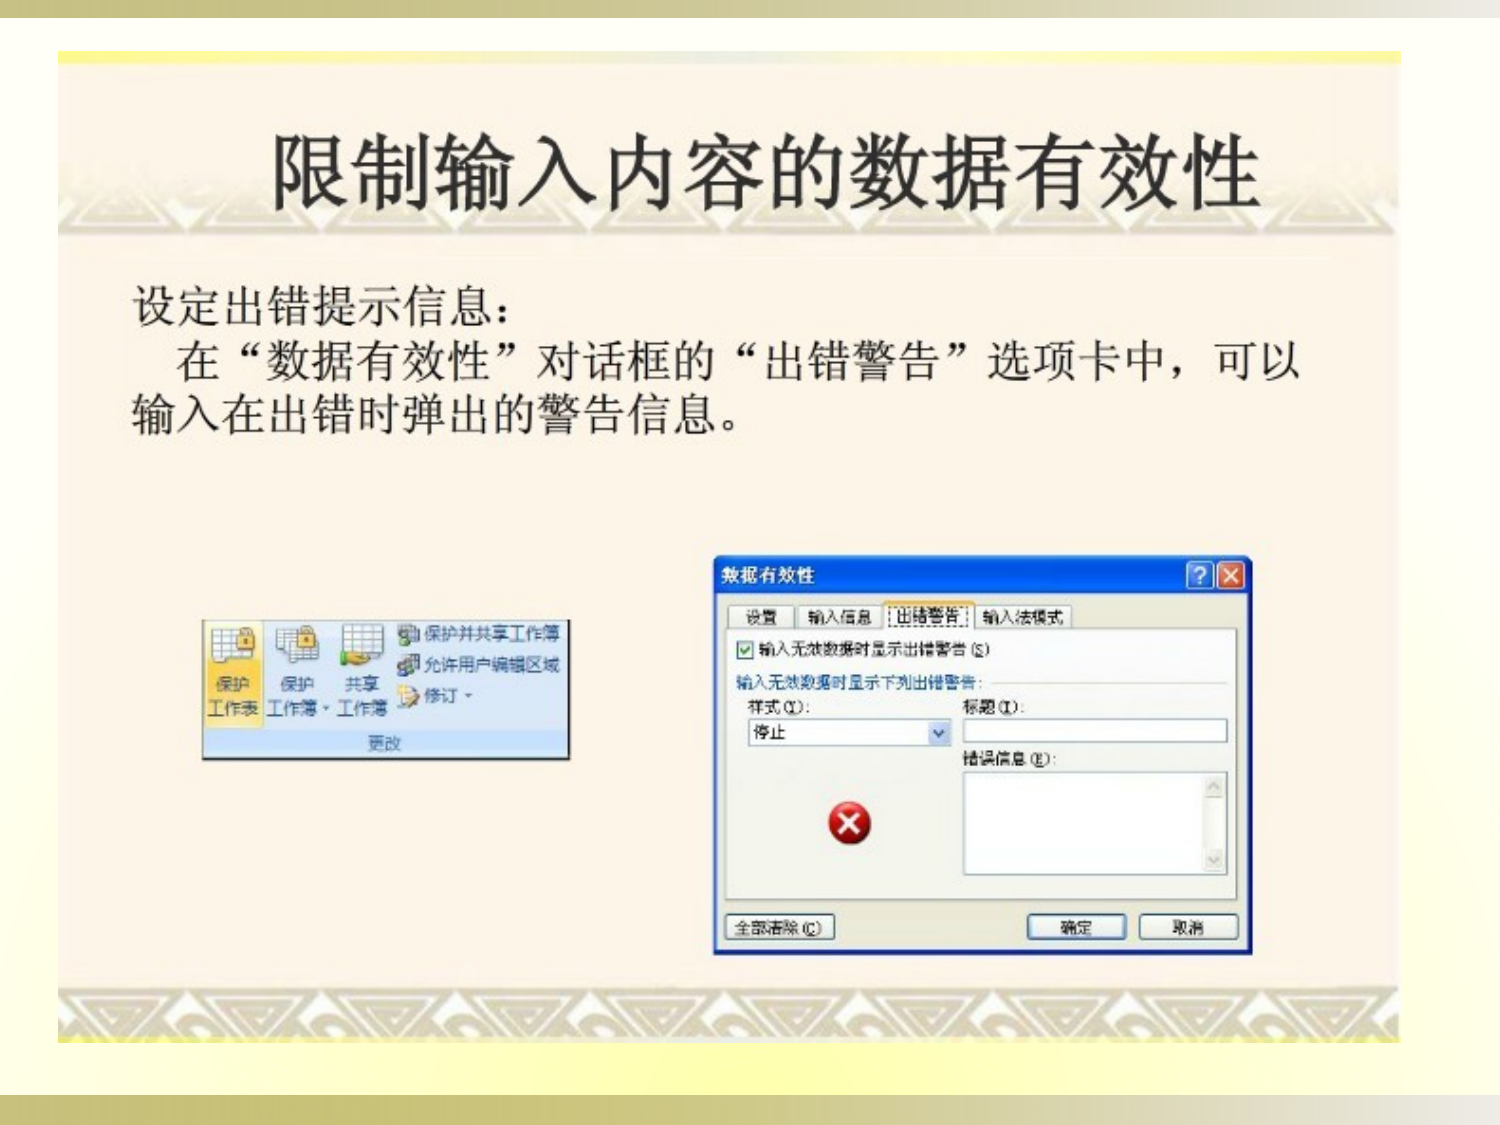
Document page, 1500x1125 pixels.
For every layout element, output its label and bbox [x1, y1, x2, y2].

picture [57, 51, 1401, 1044]
